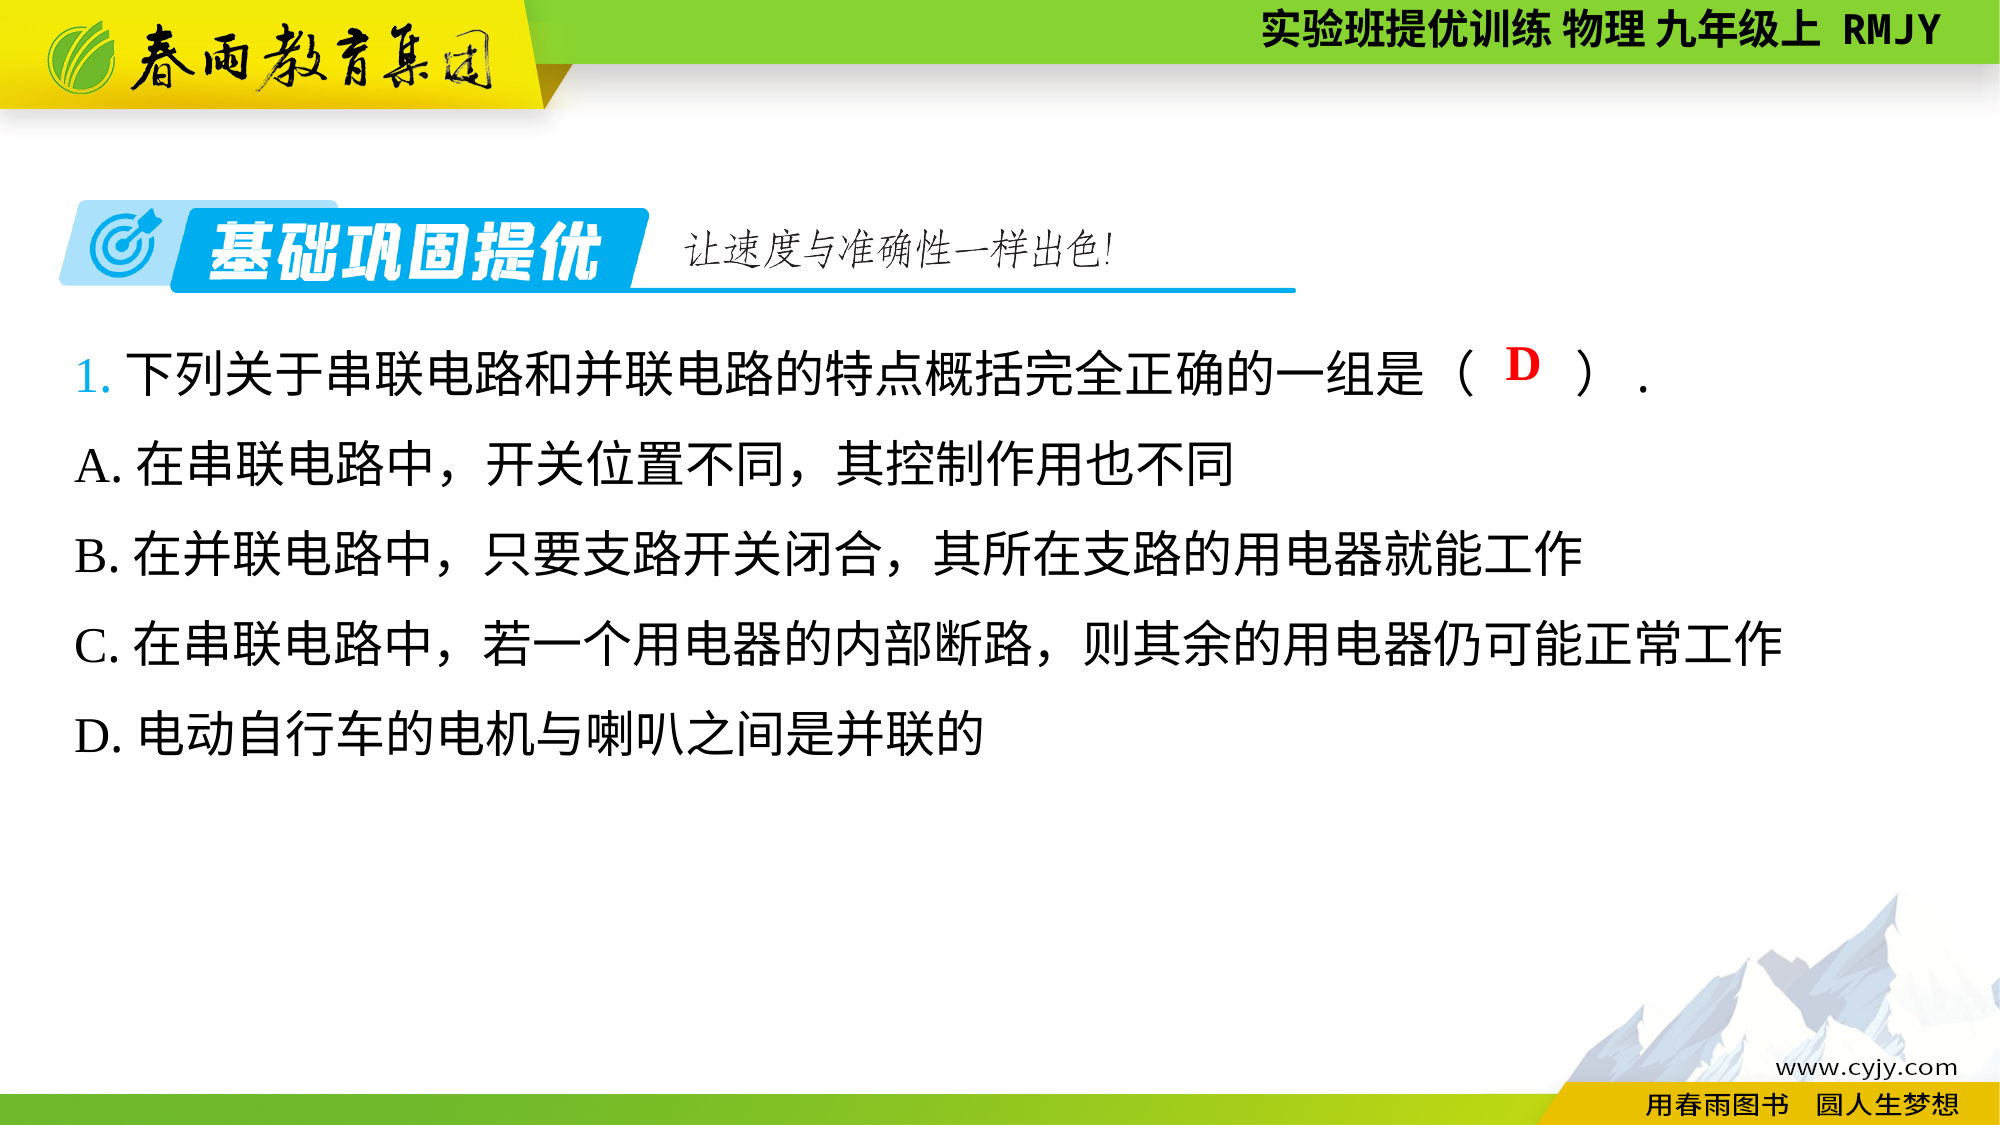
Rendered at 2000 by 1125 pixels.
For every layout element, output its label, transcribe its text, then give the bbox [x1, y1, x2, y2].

picture [0, 0, 2000, 1125]
list 1.下列关于串联电路和并联电路的特点概括完全正确的一组是（ ）. A.在串联电路中，开关位置不同，其控制作用也不同 B.在并联电路中，只要支路开关闭合，其所在支路的用电器就能工作 C.在串联电路中，若一个用电器的内部断路，则其余的用电器仍可能正常工作 D.电动自行车的电机与喇叭之间是并联的 [59, 305, 1944, 764]
text_box D [1490, 323, 1557, 398]
